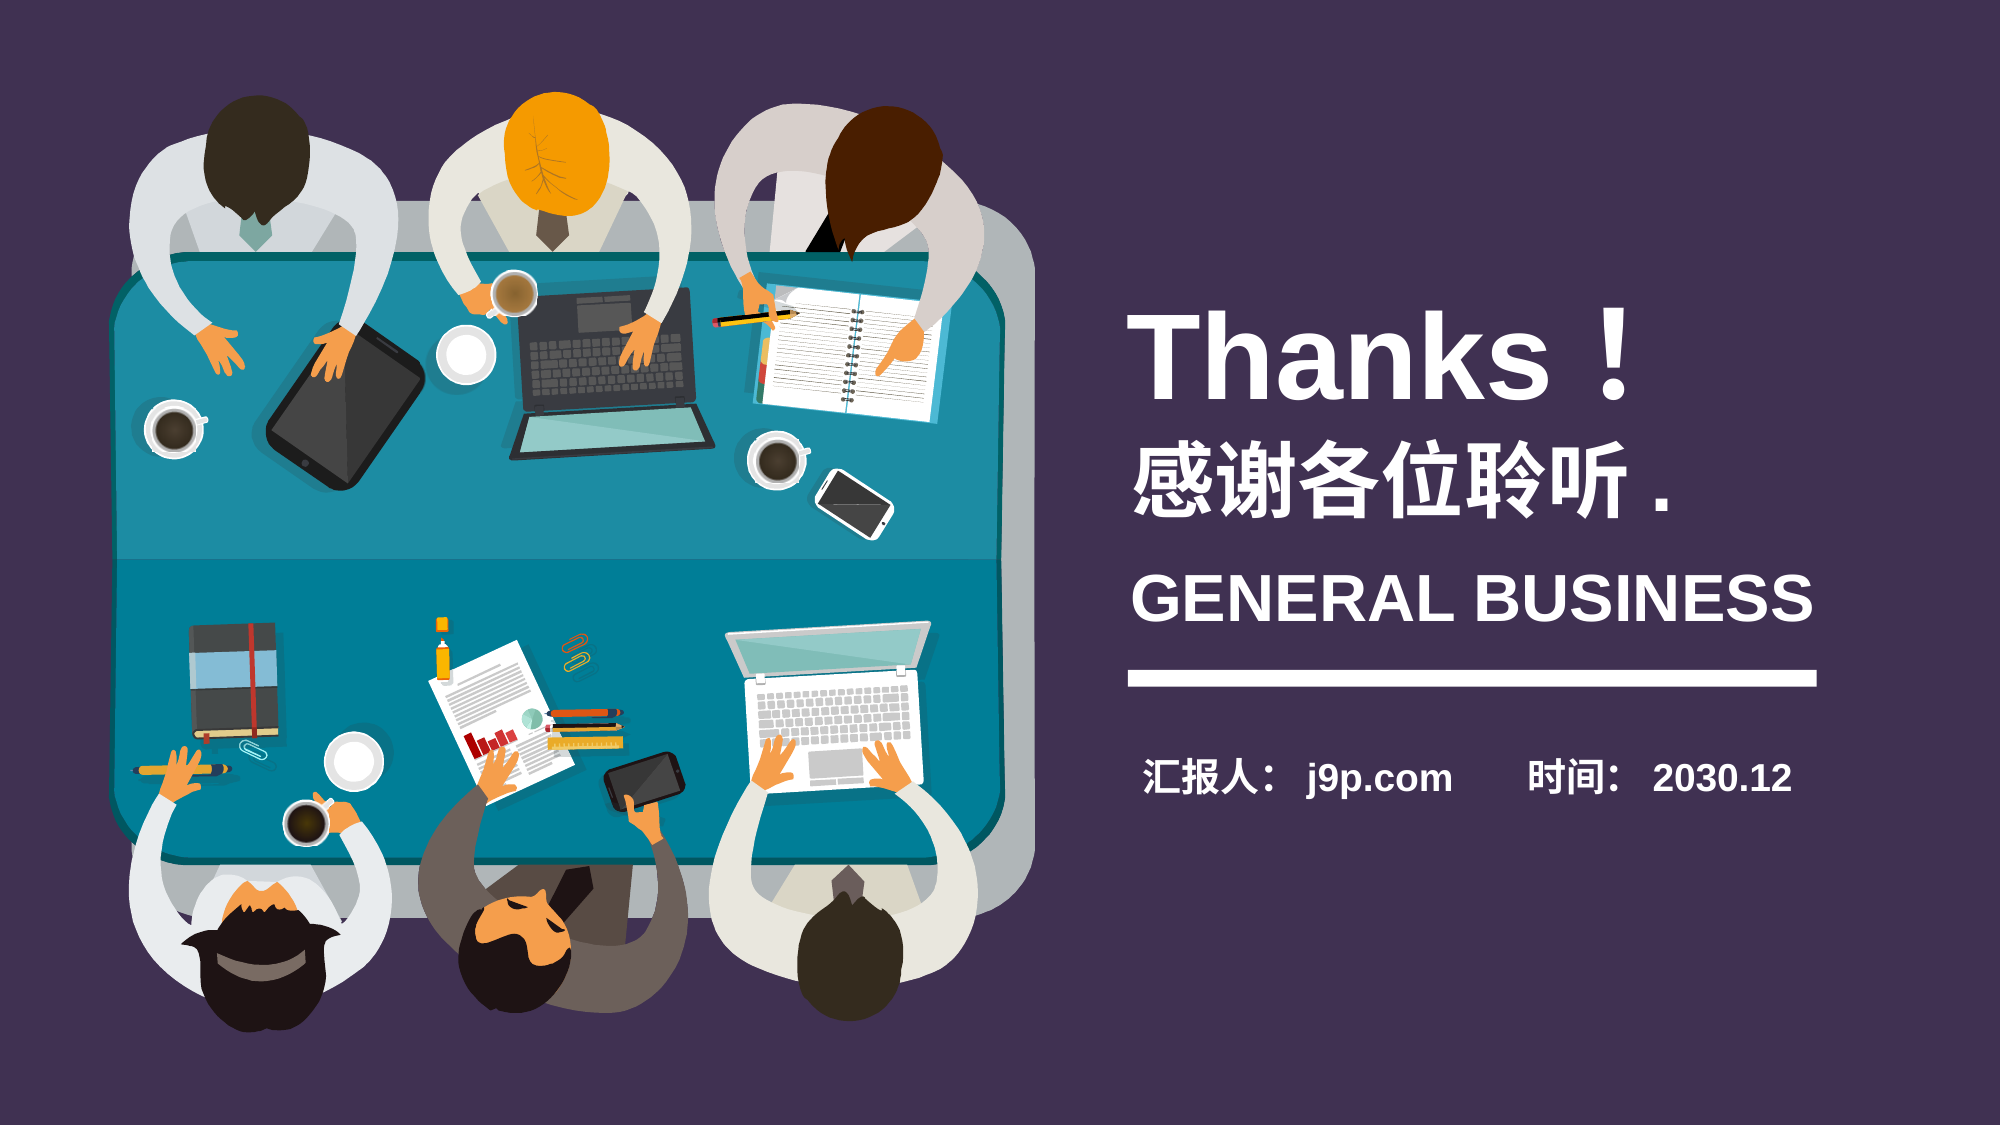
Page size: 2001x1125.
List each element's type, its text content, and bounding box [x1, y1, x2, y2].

text_box [1127, 669, 1817, 687]
text_box GENERAL BUSINESS [1115, 546, 1973, 642]
text_box 感谢各位聆听. [1116, 420, 2000, 536]
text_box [108, 91, 1035, 1033]
text_box 汇报人：j9p.com 时间：2030.12 [1127, 745, 1841, 807]
text_box Thanks！ [1111, 270, 1969, 432]
